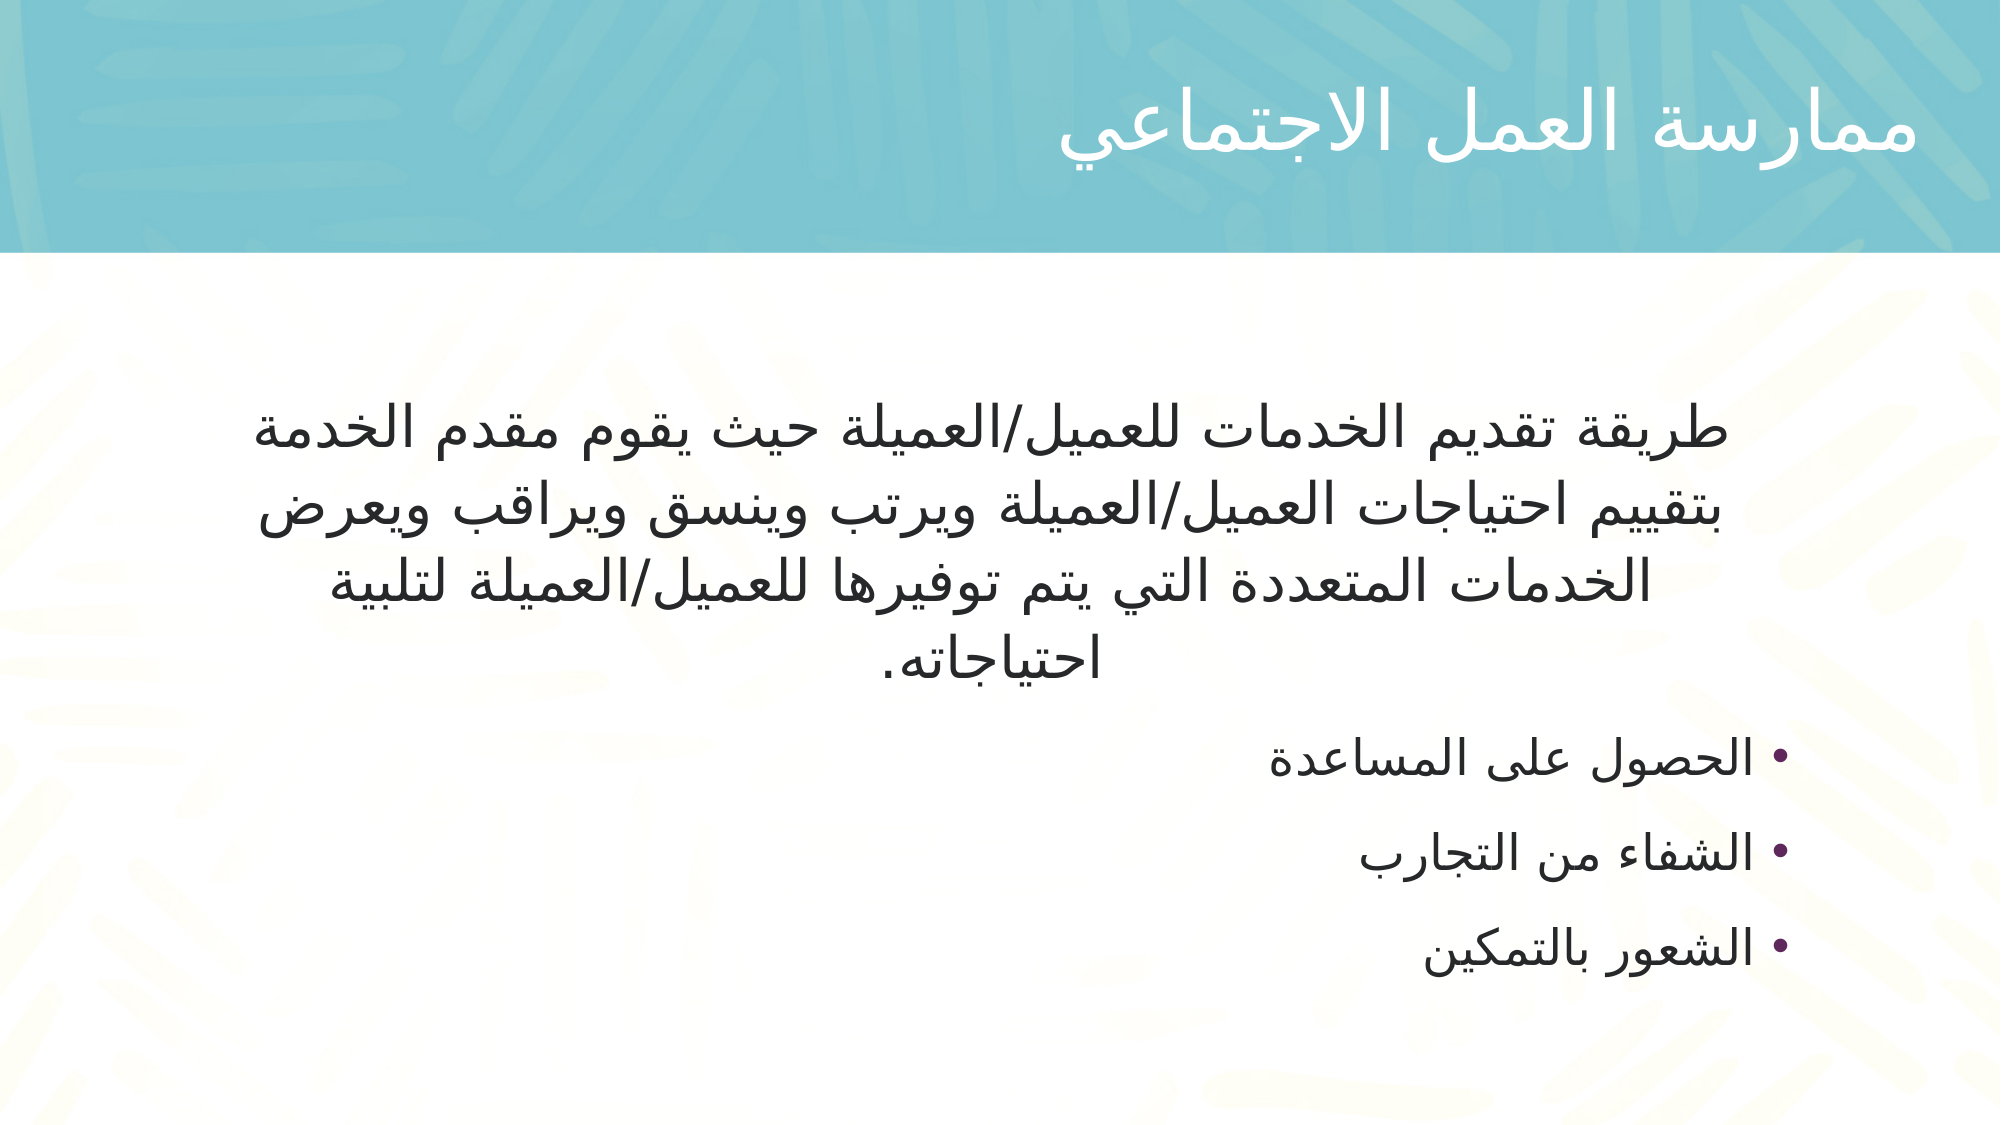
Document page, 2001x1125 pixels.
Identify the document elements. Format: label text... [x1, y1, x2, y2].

picture [0, 0, 2000, 1125]
list طريقة تقديم الخدمات للعميل/العميلة حيث يقوم مقدم الخدمة بتقييم احتياجات العميل/العميلة ويرتب وينسق ويراقب ويعرض الخدمات المتعددة التي يتم توفيرها للعميل/العميلة لتلبية احتياجاته. الحصول على المساعدة الشفاء من التجارب الشعور بالتمكين [201, 374, 1798, 1036]
title ممارسة العمل الاجتماعي [61, 33, 1938, 220]
